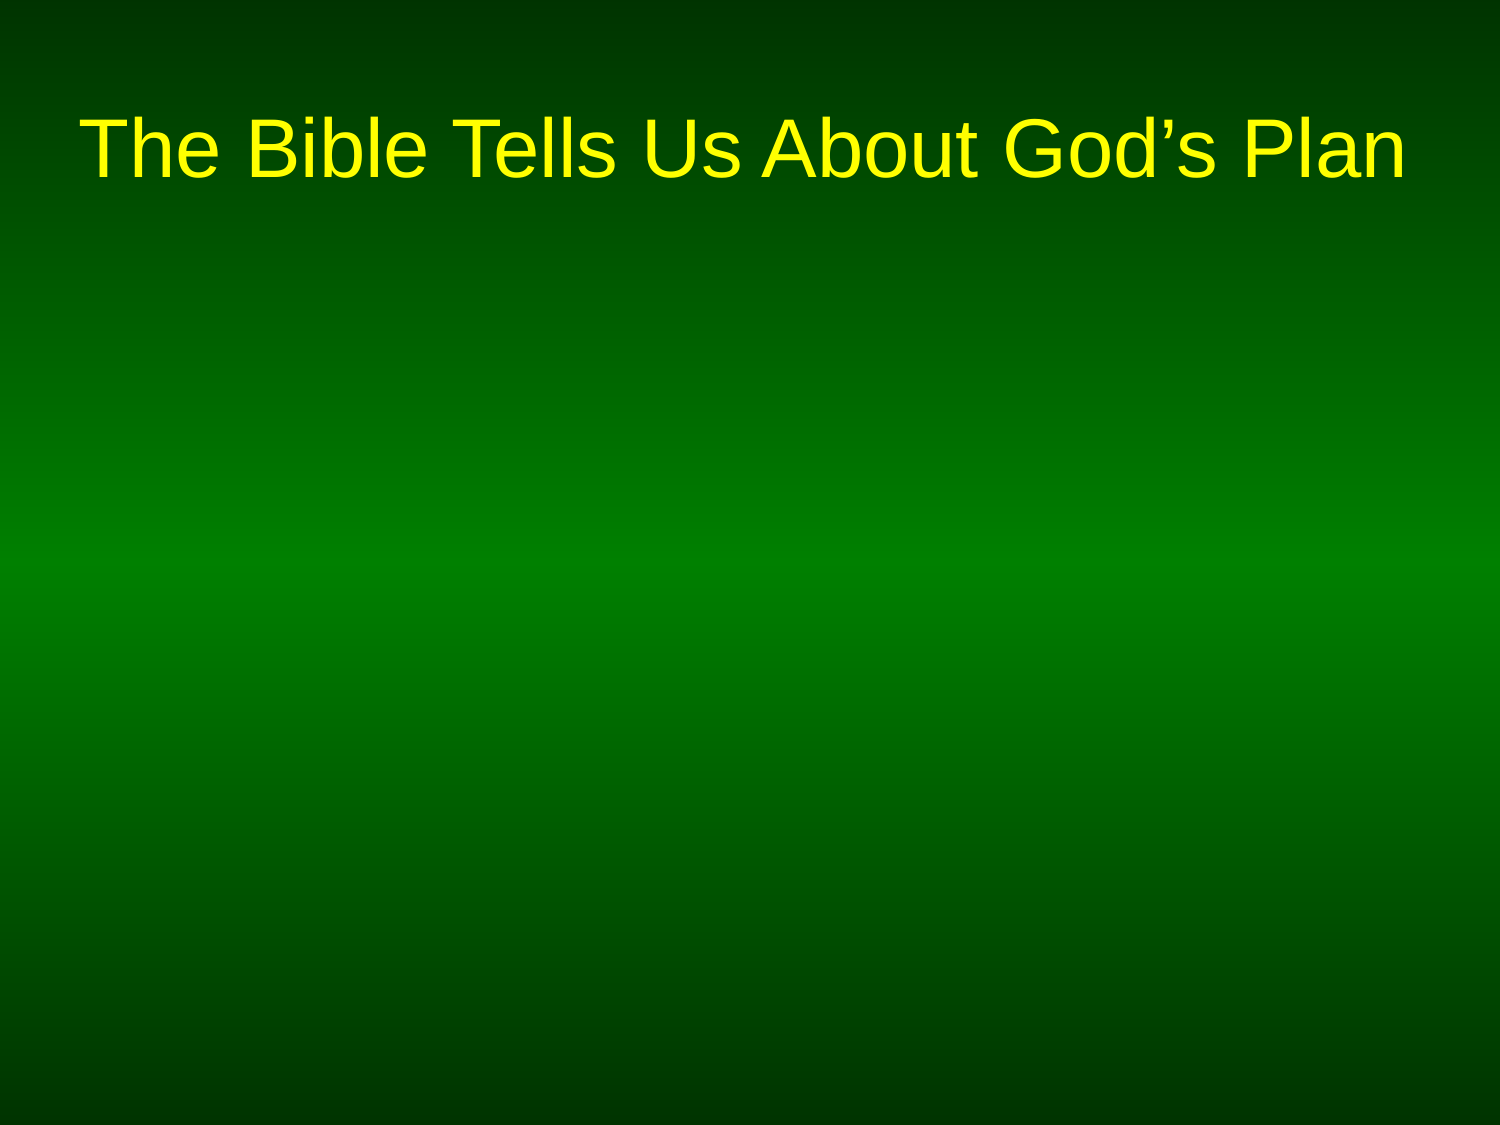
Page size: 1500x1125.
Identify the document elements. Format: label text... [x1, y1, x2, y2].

title The Bible Tells Us About God’s Plan [50, 50, 1438, 238]
